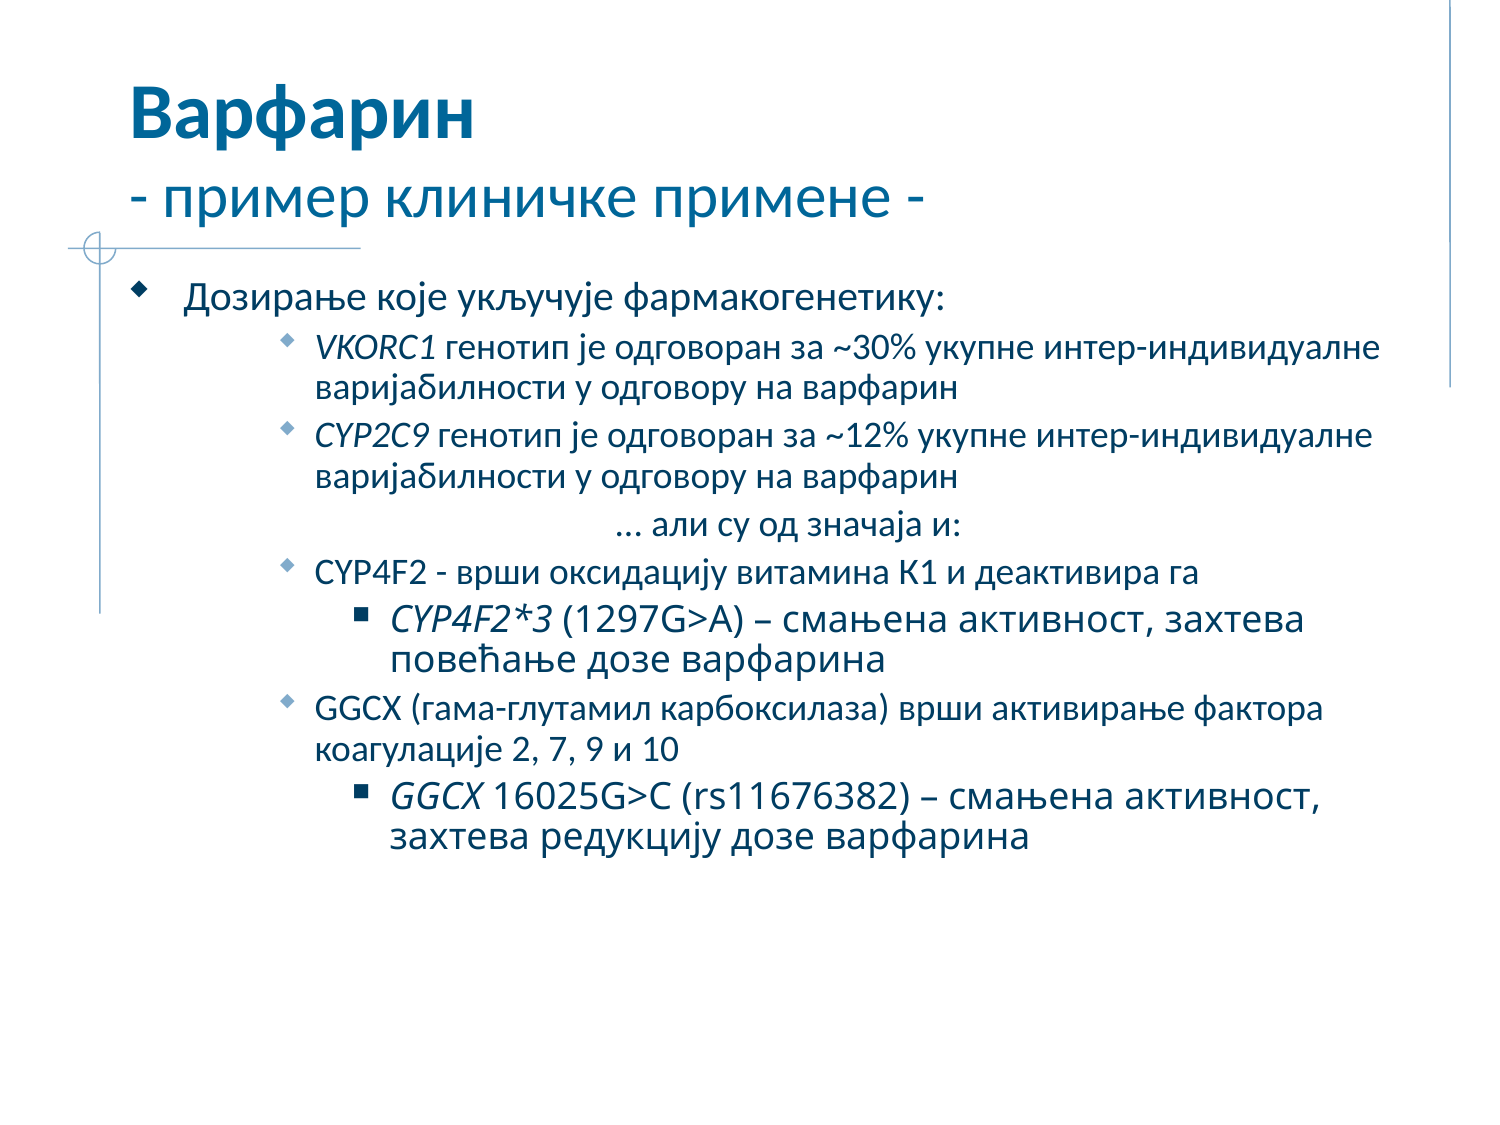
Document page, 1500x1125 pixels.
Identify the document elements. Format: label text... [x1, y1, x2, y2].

list Дозирање које укључује фармакогенетику: VKORC1 генотип је одговоран за ~30% укупне интер-индивидуалне варијабилности у одговору на варфарин CYP2C9 генотип је одговоран за ~12% укупне интер-индивидуалне варијабилности у одговору на варфарин ... али су од значаја и: CYP4F2 - врши оксидацију витамина К1 и деактивира га CYP4F2*3 (1297G>A) – смањена активност, захтева повећање дозе варфарина GGCX (гама-глутамил карбоксилаза) врши активирање фактора коагулације 2, 7, 9 и 10 GGCX 16025G>C (rs11676382) – смањена активност, захтева редукцију дозе варфарина [111, 266, 1436, 1083]
title Варфарин - пример клиничке примене - [113, 49, 1436, 238]
